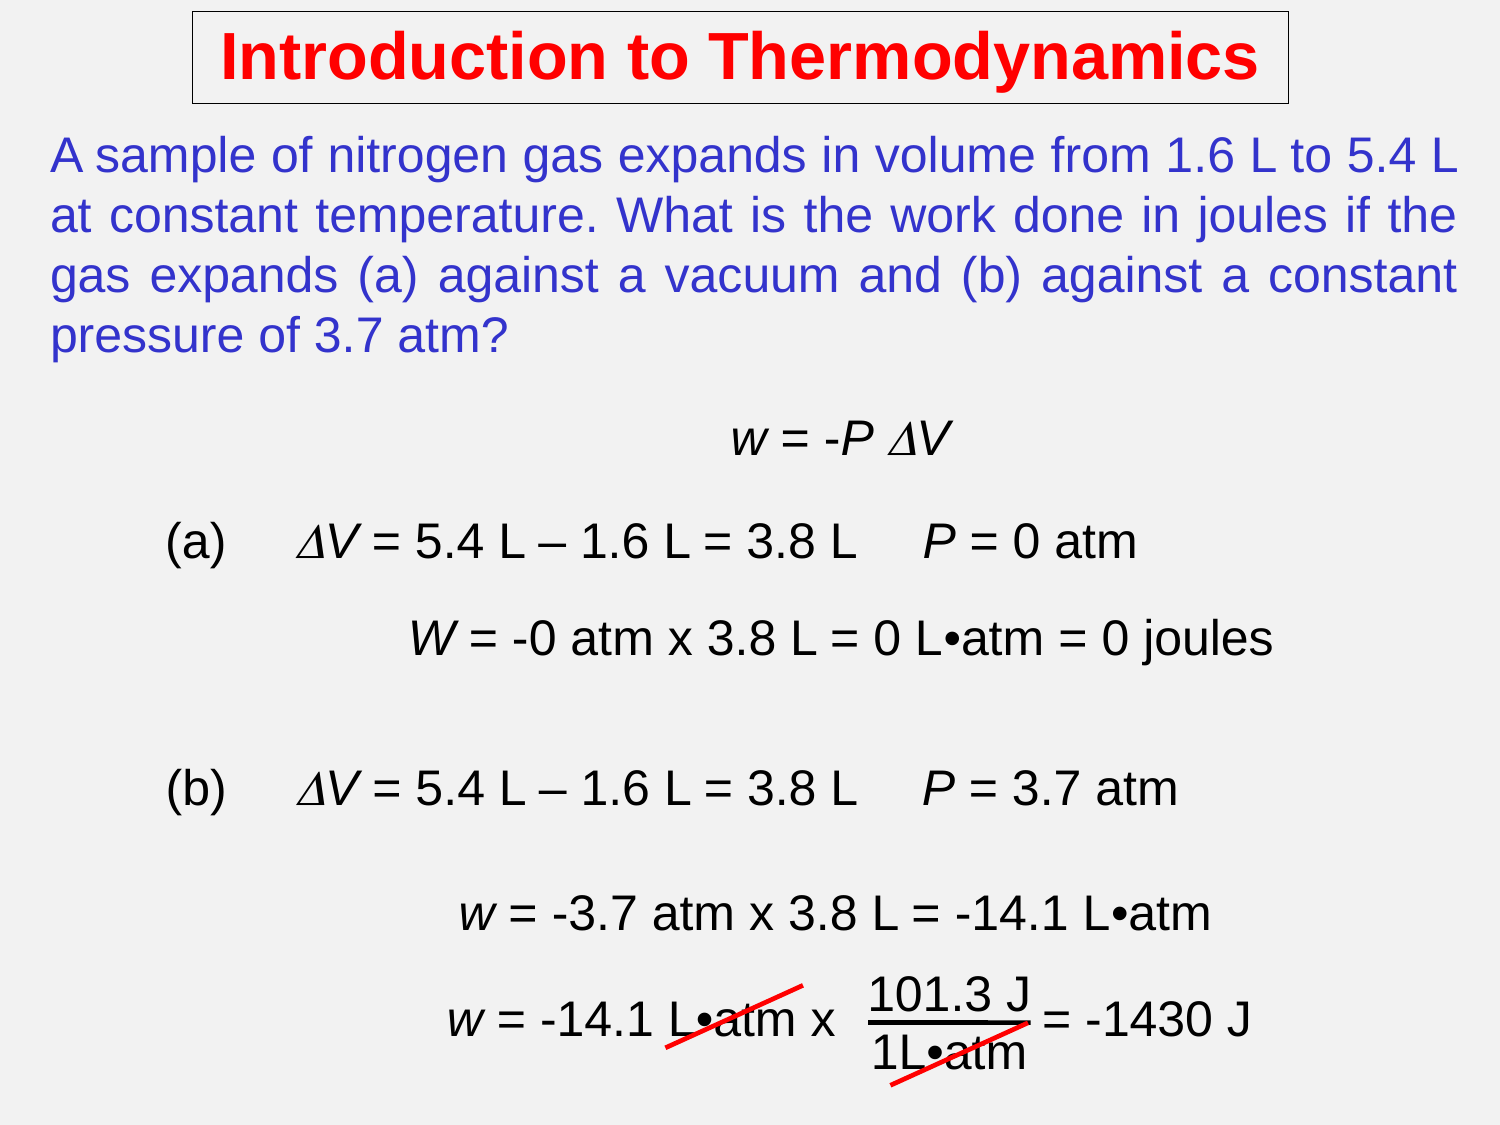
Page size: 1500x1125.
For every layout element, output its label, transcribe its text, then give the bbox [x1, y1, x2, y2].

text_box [150, 500, 875, 576]
text_box A sample of nitrogen gas expands in volume from 1.6 L to 5.4 L at constant temperature. What is the work done in joules if the gas expands (a) against a vacuum and (b) against a constant pressure of 3.7 atm? [35, 114, 1473, 370]
text_box W = -0 atm x 3.8 L = 0 L•atm = 0 joules [392, 597, 1289, 673]
title Introduction to Thermodynamics [192, 11, 1289, 104]
text_box w = -P DV [715, 397, 965, 473]
text_box P = 3.7 atm [907, 747, 1195, 823]
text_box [432, 954, 1268, 1088]
text_box w = -3.7 atm x 3.8 L = -14.1 L•atm [443, 872, 1241, 948]
text_box P = 0 atm [907, 500, 1153, 576]
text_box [150, 747, 876, 823]
